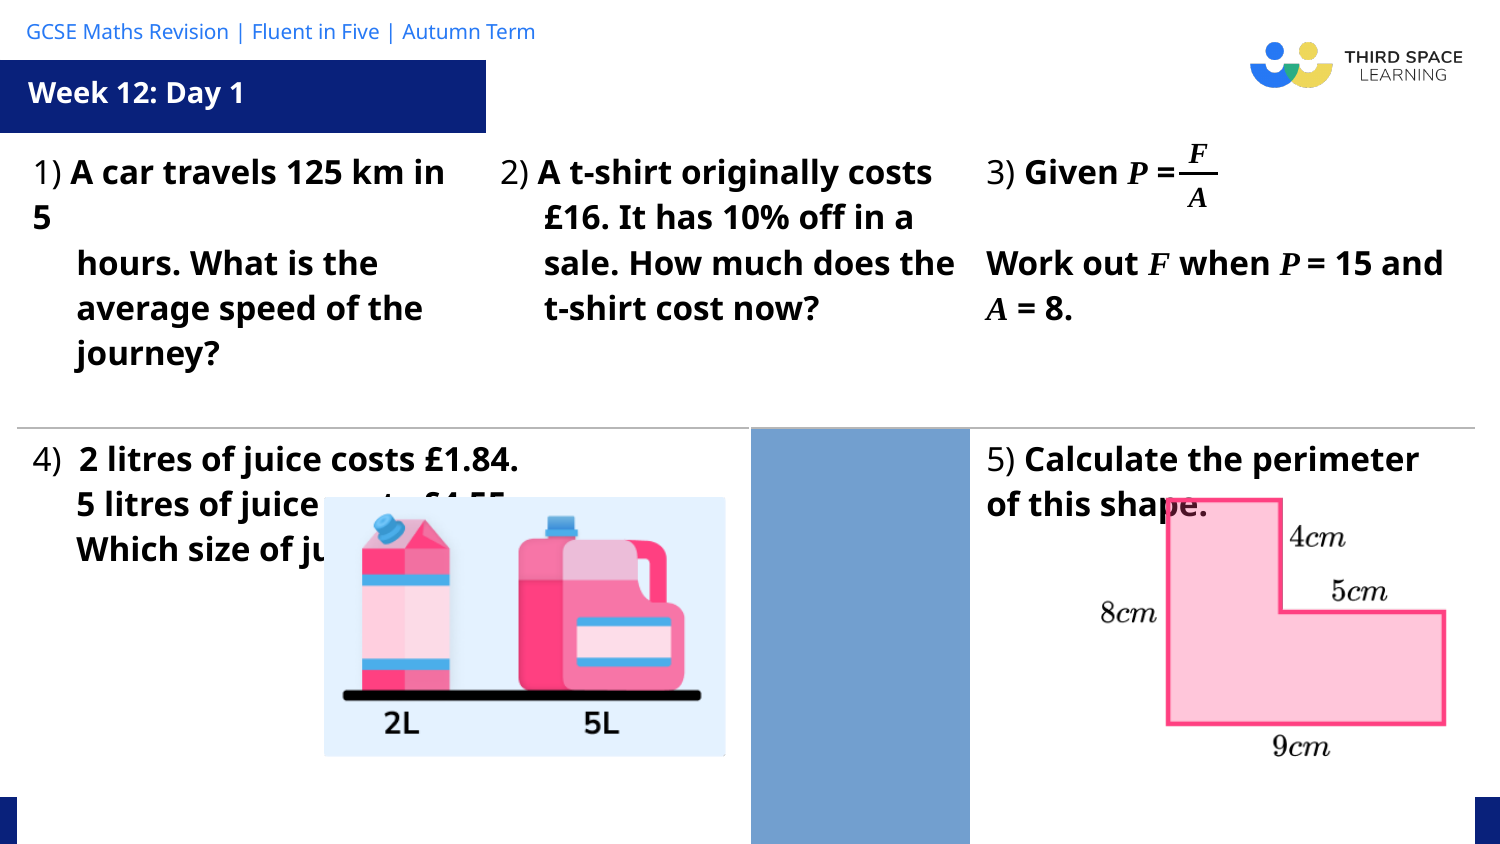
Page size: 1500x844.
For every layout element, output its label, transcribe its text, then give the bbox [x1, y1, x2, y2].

picture [324, 497, 726, 757]
table_cell 4) 2 litres of juice costs £1.84. 5 litres of juice costs £4.55. Which size of juice is best value? [19, 429, 749, 844]
table_header 1) A car travels 125 km in 5 hours. What is the average speed of the journey? [19, 142, 484, 427]
picture [1099, 497, 1447, 757]
picture [1250, 33, 1465, 99]
table_header 2) A t-shirt originally costs £16. It has 10% off in a sale. How much does the t-shirt cost now? [486, 142, 970, 427]
text_box Week 12: Day 1 [13, 59, 383, 160]
table_cell 5) Calculate the perimeter of this shape. [972, 429, 1474, 844]
table_header 3) Given P = Work out F when P = 15 and A = 8. [972, 142, 1474, 427]
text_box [1178, 134, 1218, 214]
